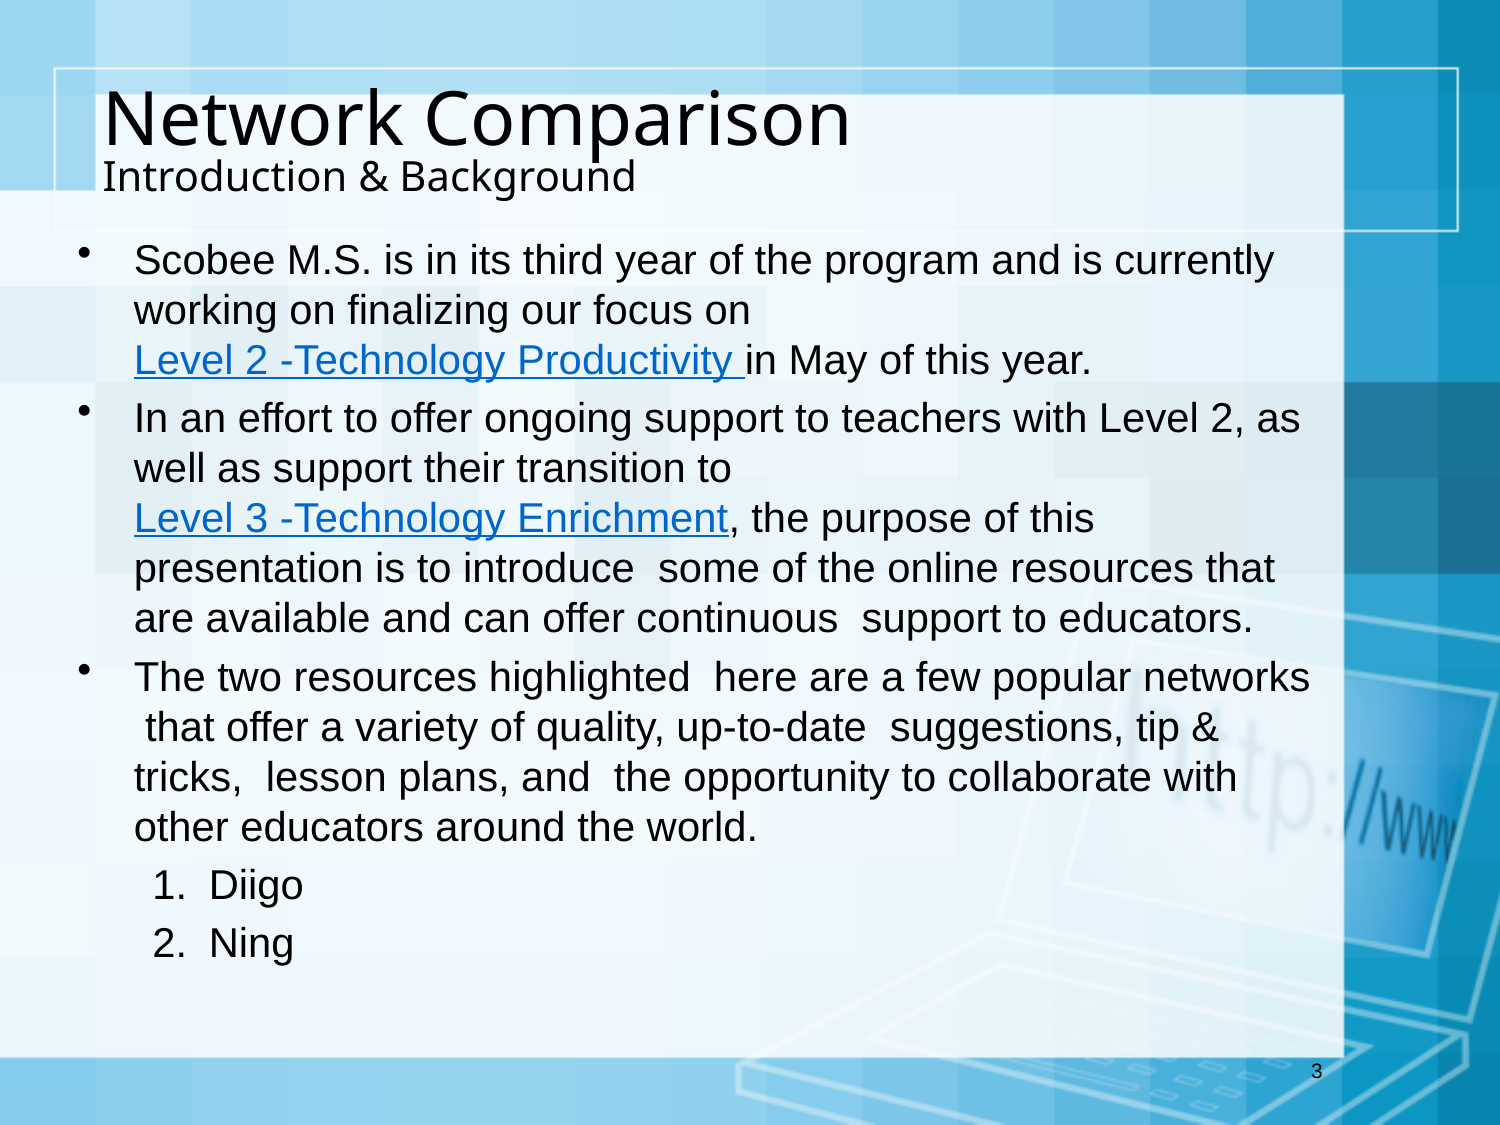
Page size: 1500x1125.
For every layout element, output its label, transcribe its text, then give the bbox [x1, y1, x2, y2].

list Scobee M.S. is in its third year of the program and is currently working on finalizing our focus on Level 2 -Technology Productivity in May of this year. In an effort to offer ongoing support to teachers with Level 2, as well as support their transition to Level 3 -Technology Enrichment, the purpose of this presentation is to introduce some of the online resources that are available and can offer continuous support to educators. The two resources highlighted here are a few popular networks that offer a variety of quality, up-to-date suggestions, tip & tricks, lesson plans, and the opportunity to collaborate with other educators around the world. Diigo Ning [62, 224, 1338, 1051]
picture [0, 0, 1500, 1125]
slide_number 3 [1124, 1049, 1338, 1125]
title Network Comparison Introduction & Background [87, 87, 1338, 201]
